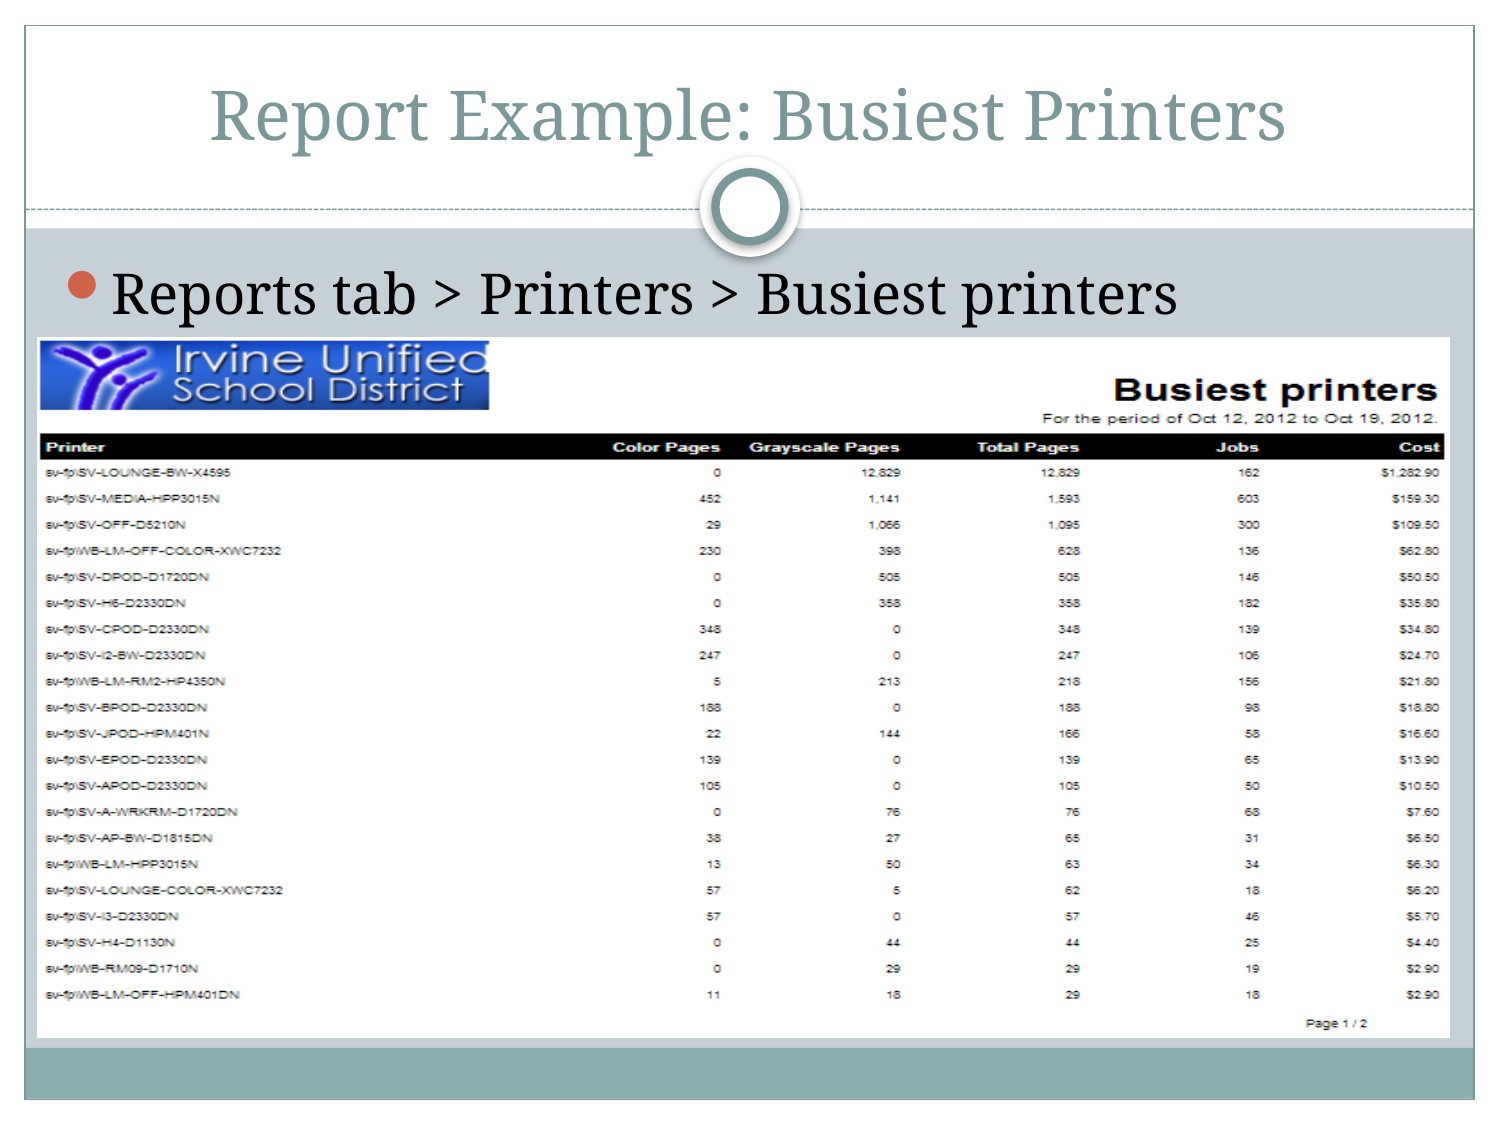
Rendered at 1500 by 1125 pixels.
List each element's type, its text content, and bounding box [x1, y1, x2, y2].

list Reports tab > Printers > Busiest printers [49, 250, 1445, 335]
picture [37, 337, 1451, 1038]
title Report Example: Busiest Printers [49, 37, 1450, 162]
